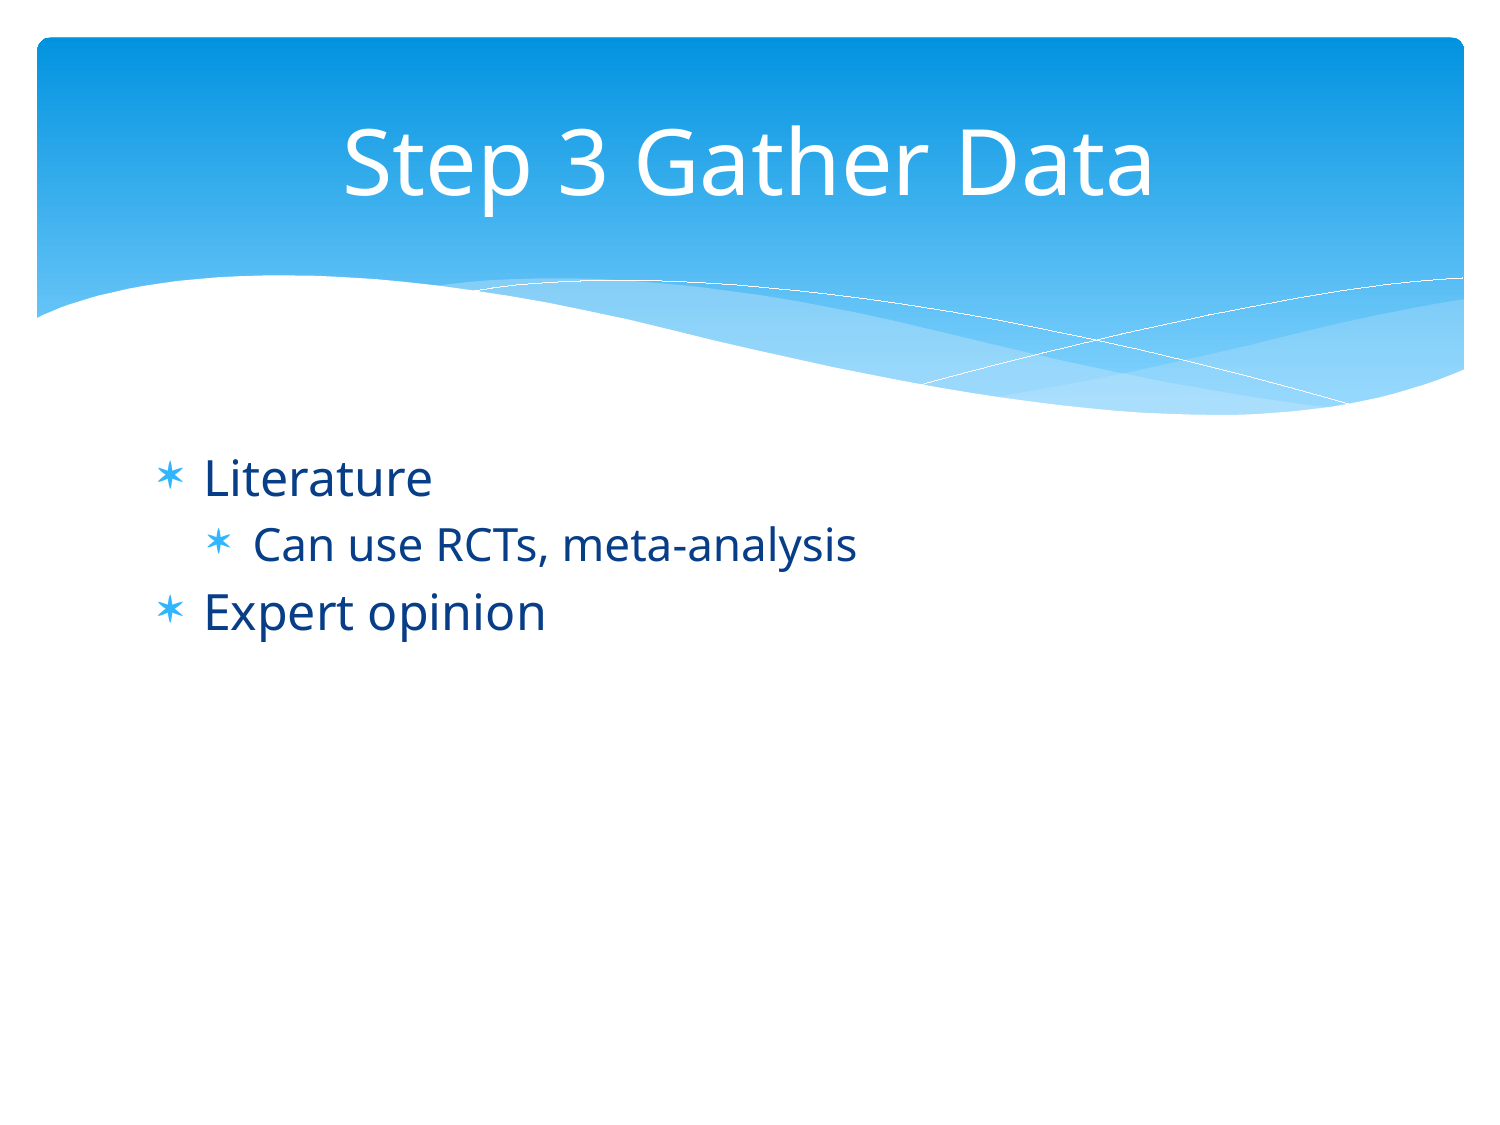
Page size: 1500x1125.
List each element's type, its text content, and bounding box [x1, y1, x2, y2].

list Literature Can use RCTs, meta‐analysis Expert opinion [143, 438, 1359, 1005]
title Step 3 Gather Data [75, 55, 1425, 261]
